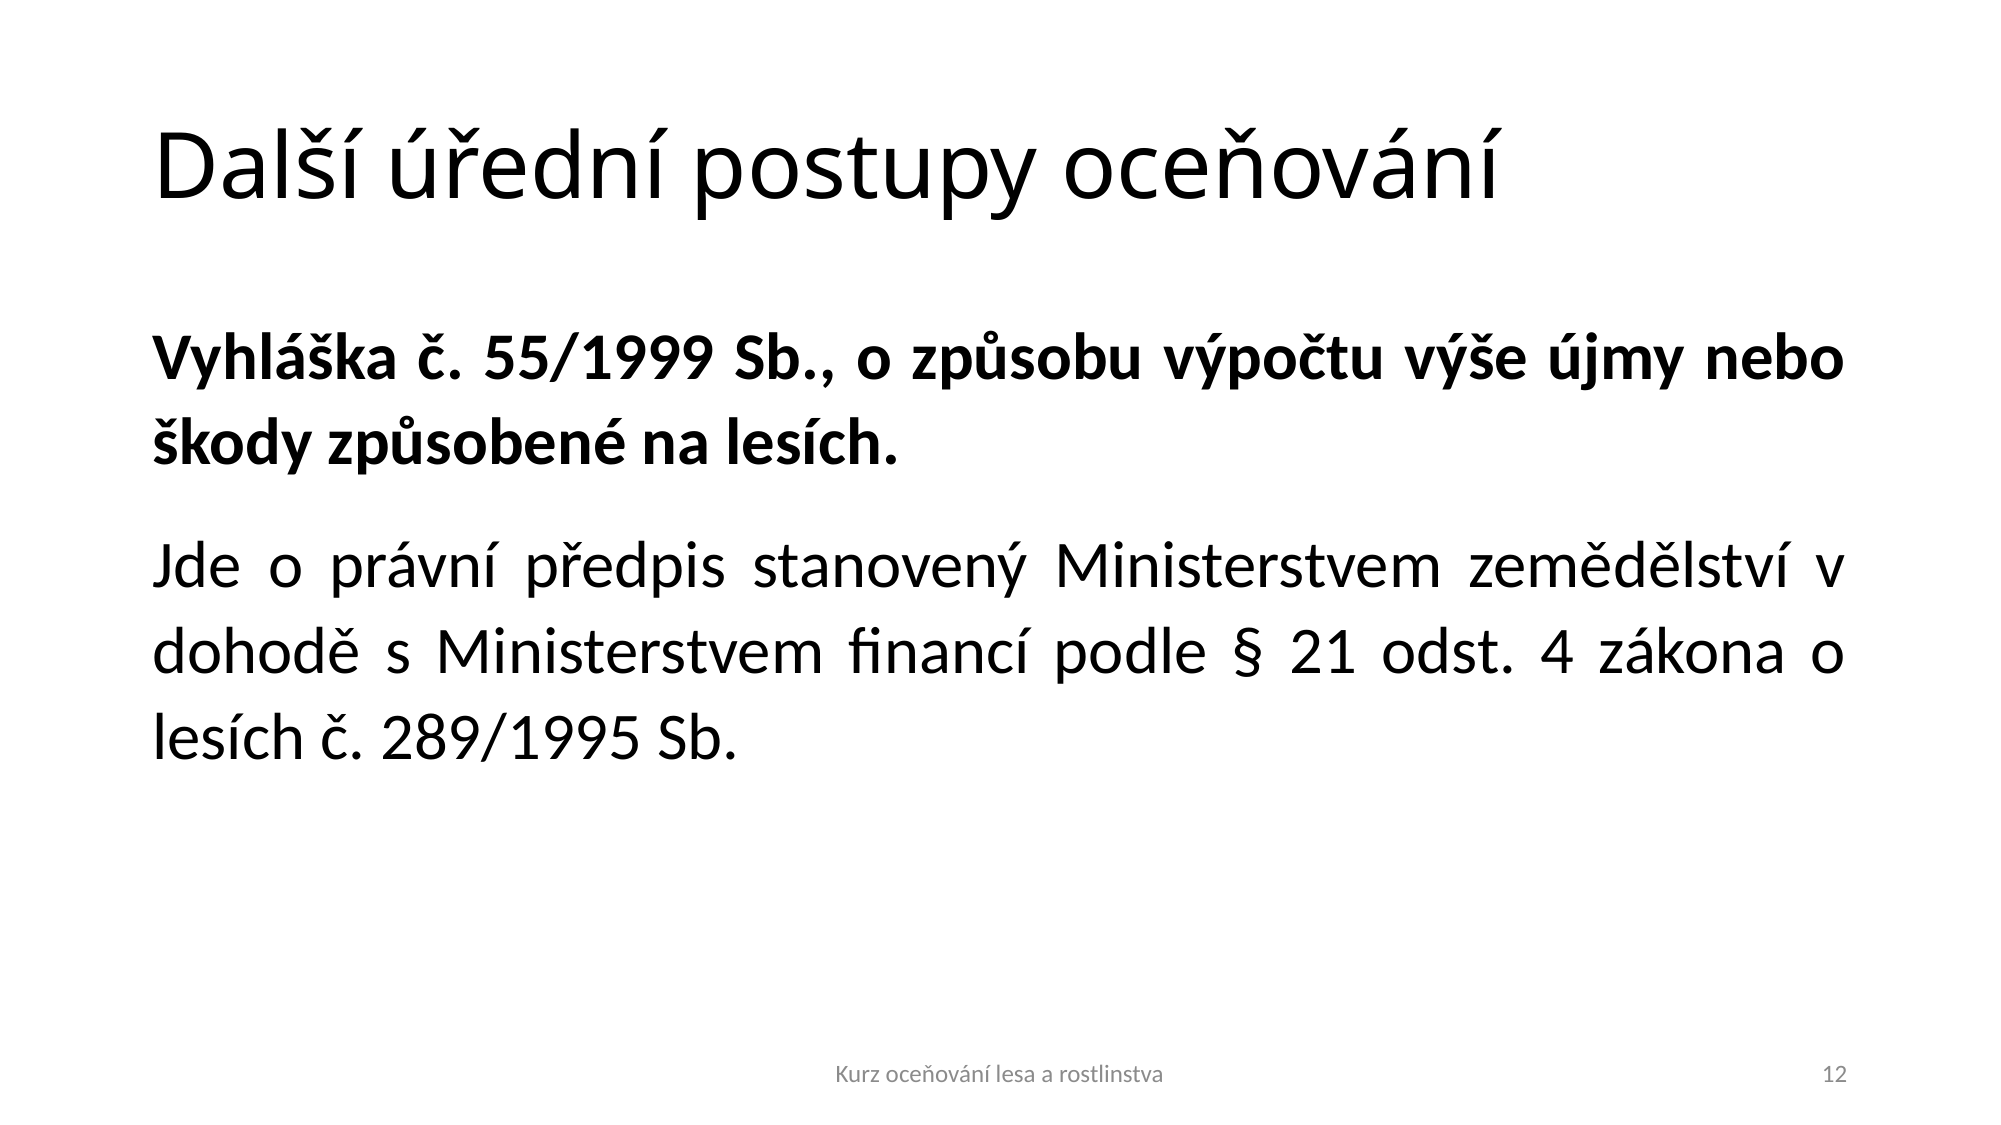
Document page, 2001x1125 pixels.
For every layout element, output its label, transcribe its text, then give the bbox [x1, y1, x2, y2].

footer Kurz oceňování lesa a rostlinstva [662, 1042, 1338, 1103]
list Vyhláška č. 55/1999 Sb., o způsobu výpočtu výše újmy nebo škody způsobené na lesích. Jde o právní předpis stanovený Ministerstvem zemědělství v dohodě s Ministerstvem financí podle § 21 odst. 4 zákona o lesích č. 289/1995 Sb. [137, 299, 1863, 1014]
slide_number 12 [1412, 1042, 1863, 1103]
title Další úřední postupy oceňování [137, 59, 1863, 278]
